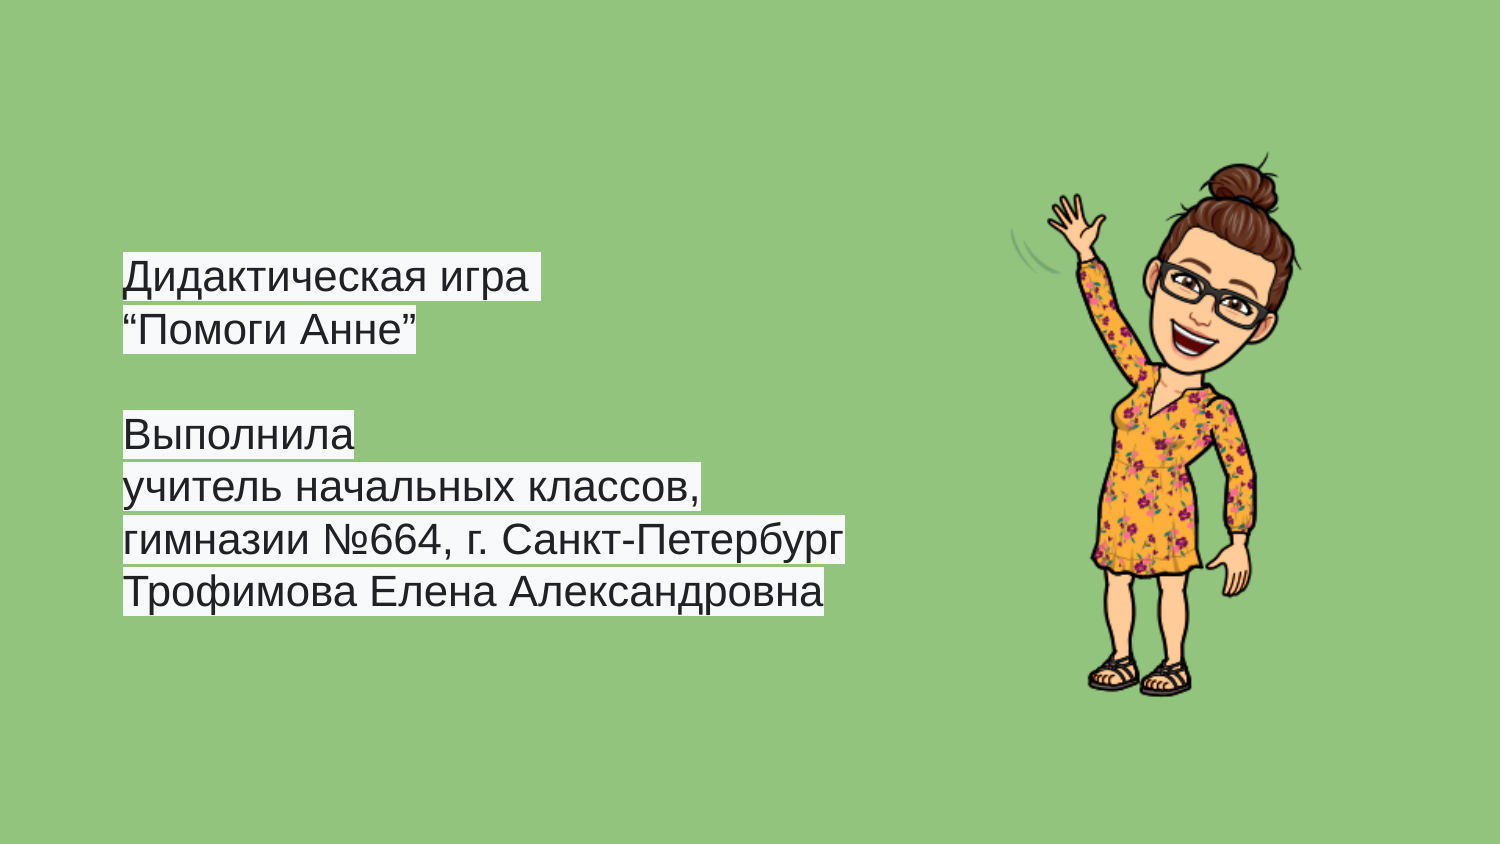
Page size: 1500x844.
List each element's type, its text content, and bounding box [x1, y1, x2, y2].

text_box Дидактическая игра “Помоги Анне” Выполнила учитель начальных классов, гимназии №664, г. Санкт-Петербург Трофимова Елена Александровна [107, 187, 839, 472]
picture [844, 102, 1467, 726]
